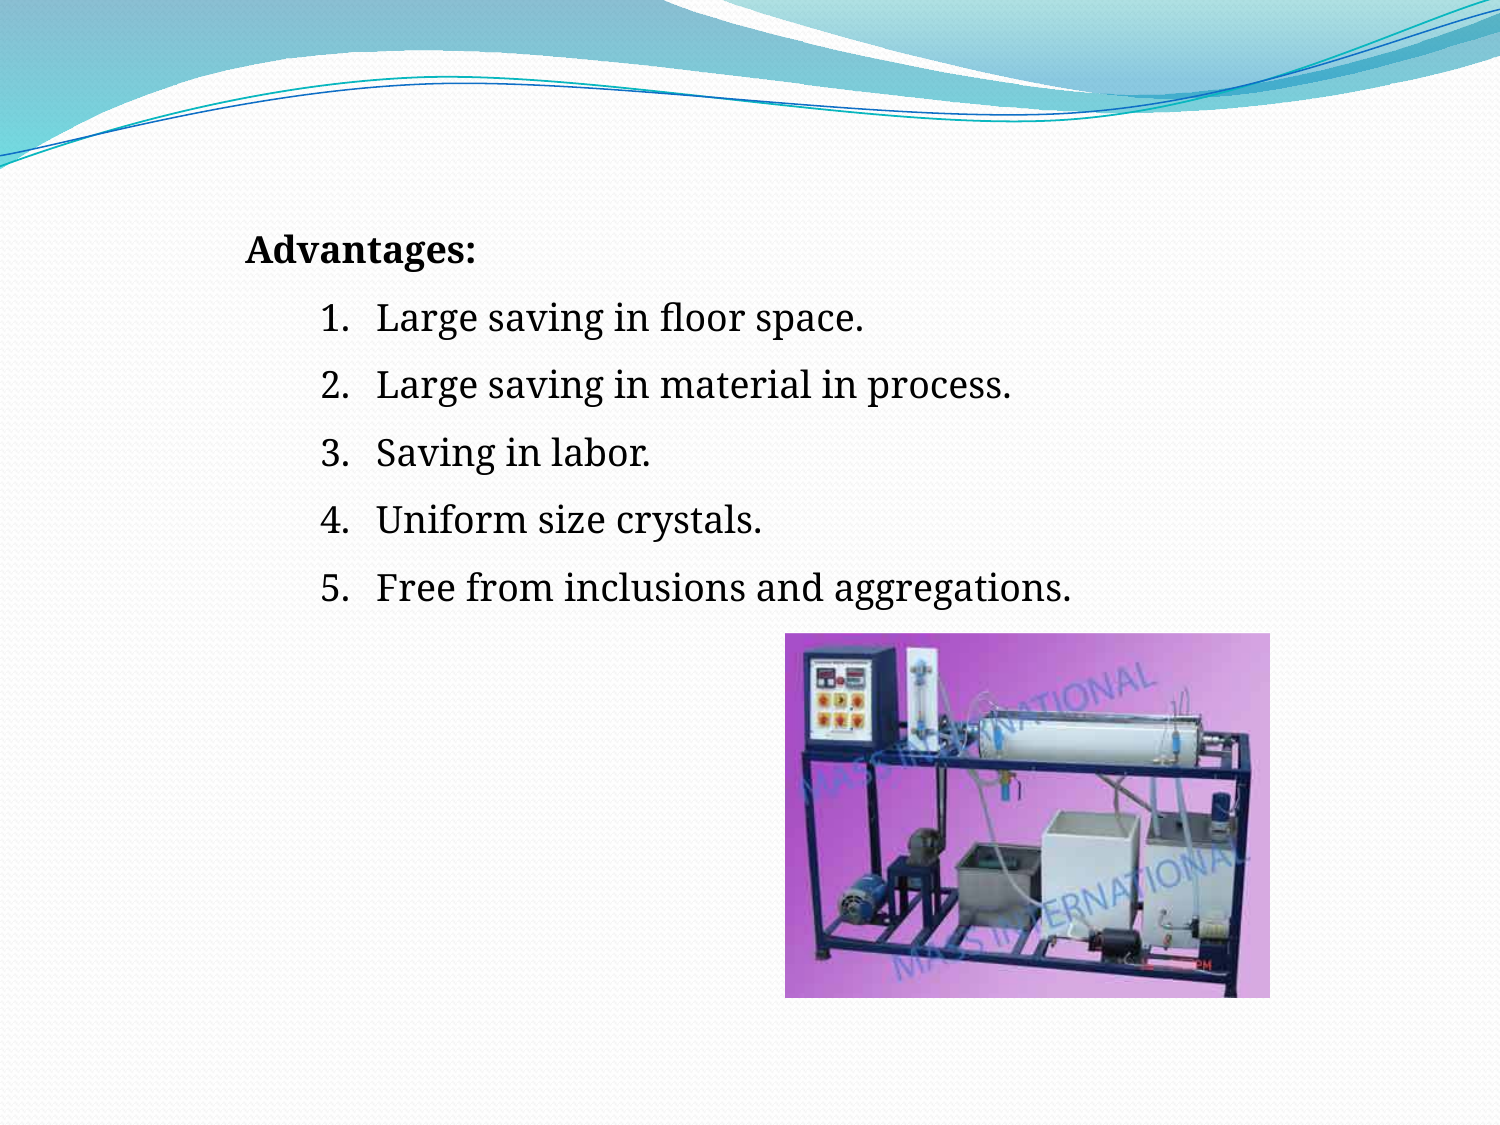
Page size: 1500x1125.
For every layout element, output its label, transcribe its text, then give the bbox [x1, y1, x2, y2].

text_box Advantages: Large saving in floor space. Large saving in material in process. Saving in labor. Uniform size crystals. Free from inclusions and aggregations. [230, 196, 1140, 684]
picture [784, 632, 1271, 998]
